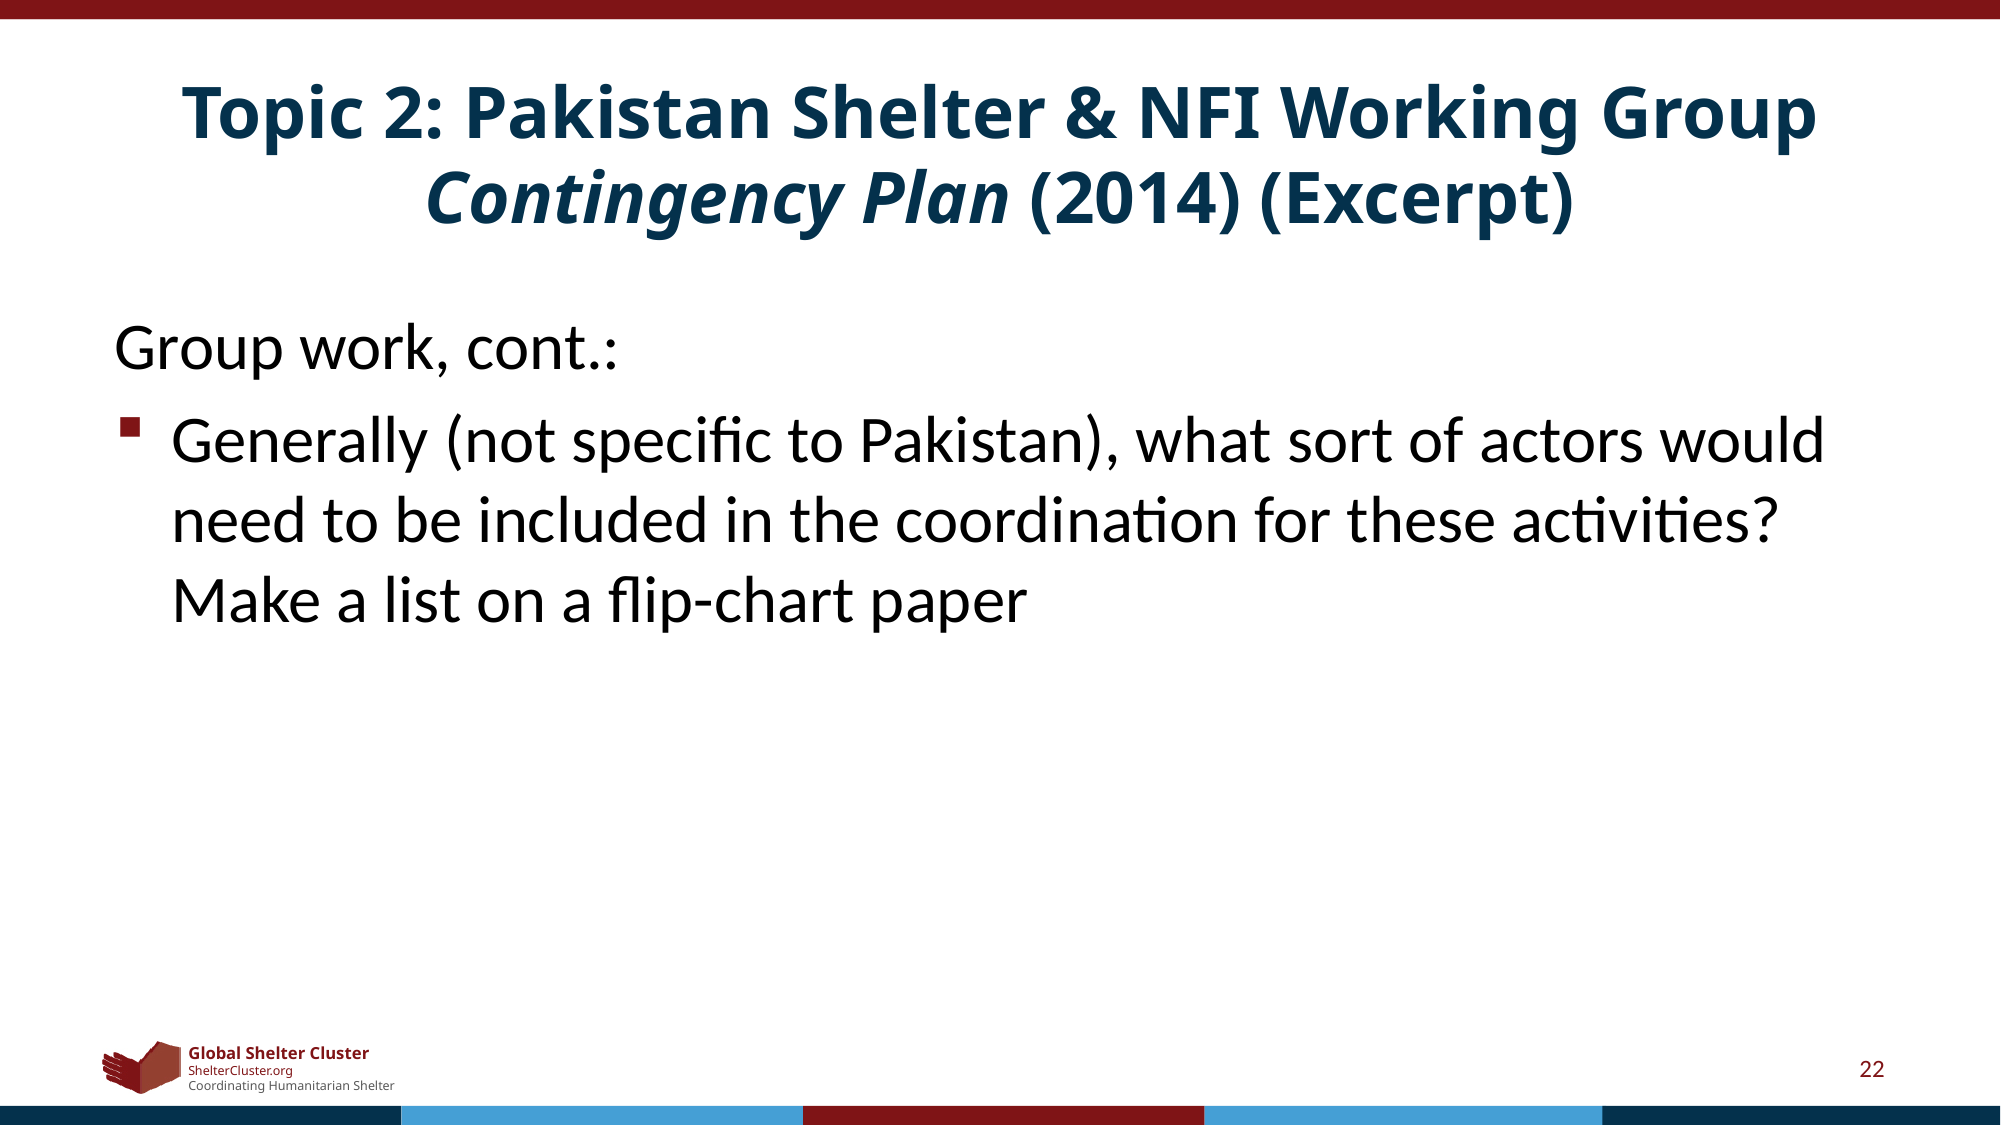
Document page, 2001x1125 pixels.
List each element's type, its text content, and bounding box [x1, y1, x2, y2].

slide_number 22 [1433, 1037, 1900, 1098]
picture [102, 1041, 181, 1094]
title Topic 2: Pakistan Shelter & NFI Working Group Contingency Plan (2014) (Excerpt) [99, 58, 1900, 247]
list Group work, cont.: Generally (not specific to Pakistan), what sort of actors would need to be included in the coordination for these activities? Make a list on a flip-chart paper [99, 295, 1900, 1038]
